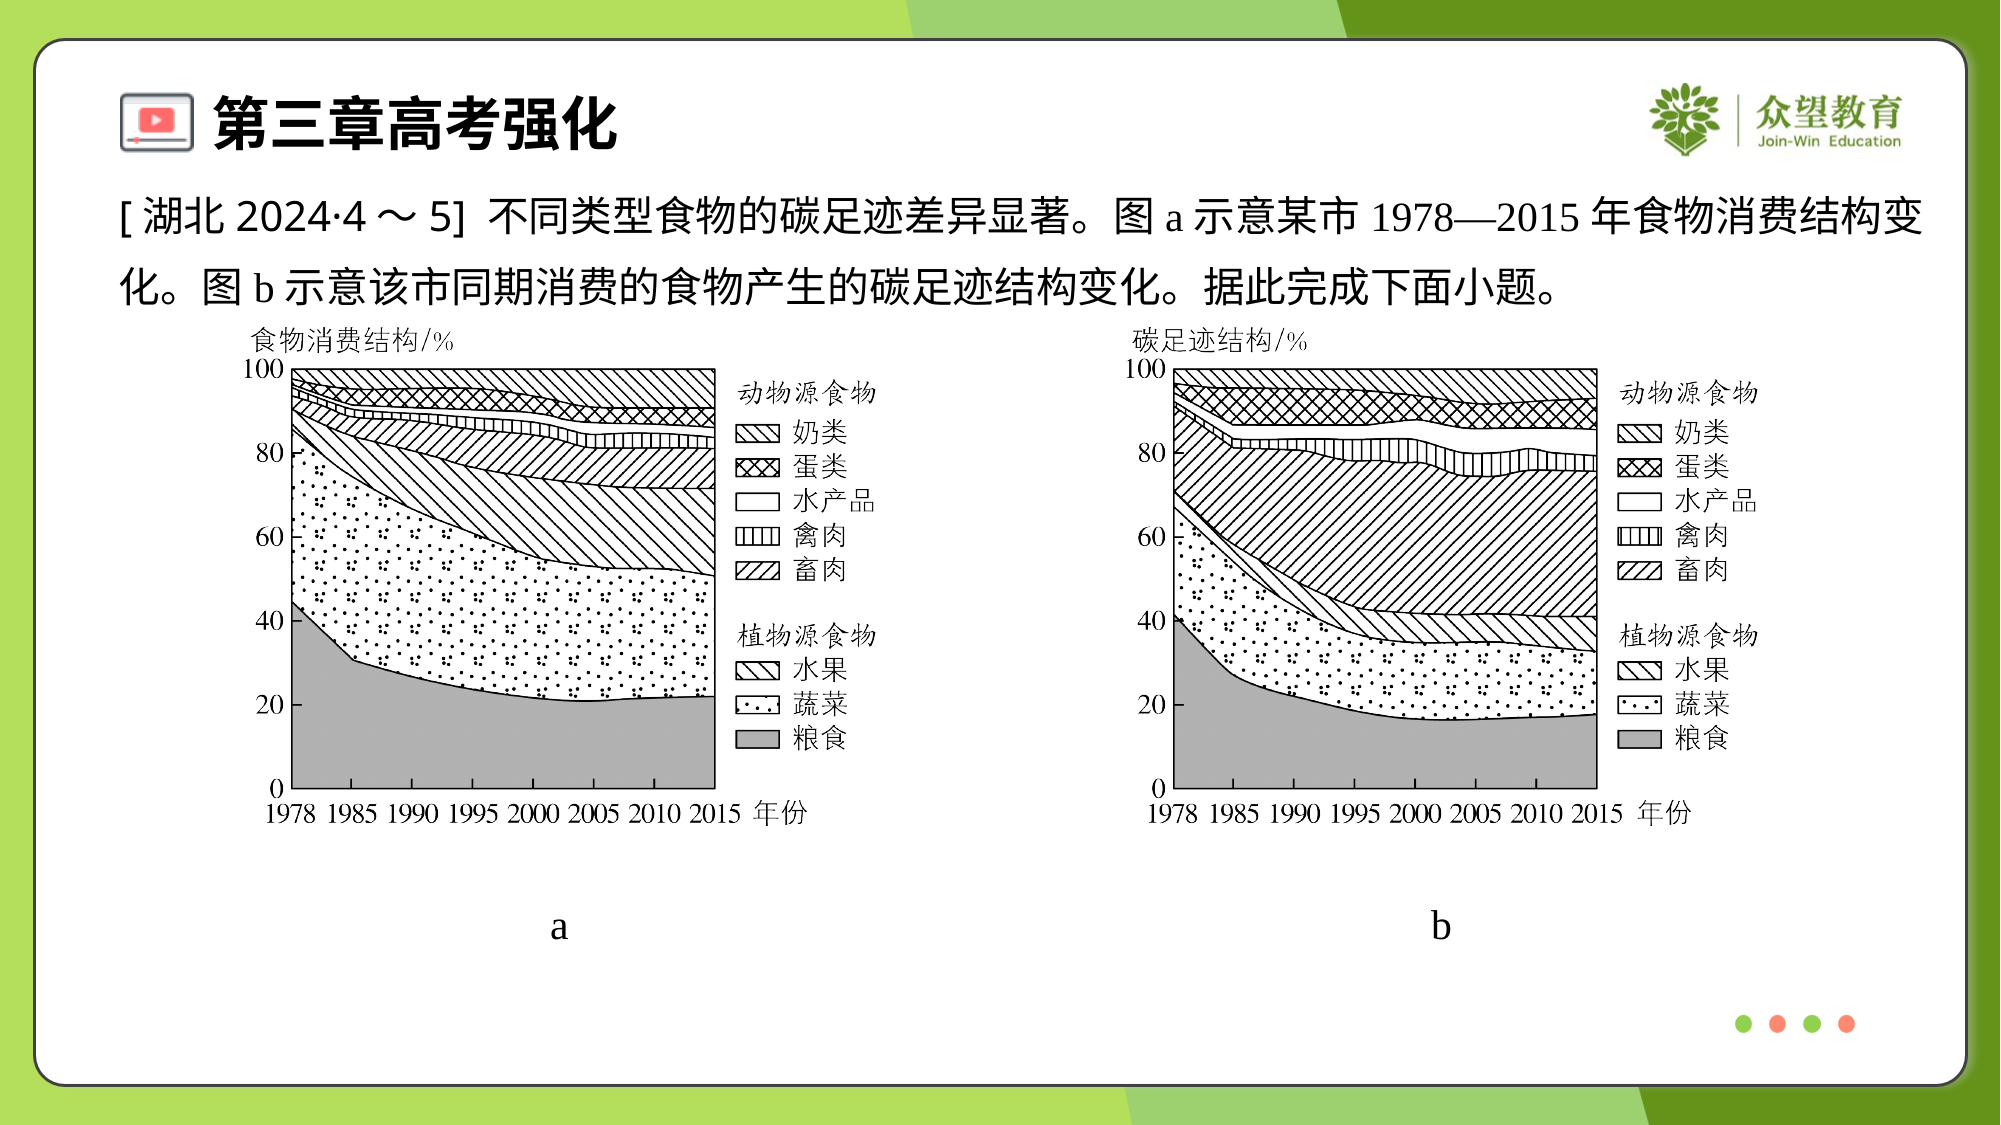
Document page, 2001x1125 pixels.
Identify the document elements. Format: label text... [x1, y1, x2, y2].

text_box a [545, 872, 574, 1006]
picture [0, 0, 2000, 1125]
text_box b [1426, 872, 1457, 1006]
text_box [湖北2024·4～5] 不同类型食物的碳足迹差异显著。图a示意某市1978—2015年食物消费结构变 化。图b示意该市同期消费的食物产生的碳足迹结构变化。据此完成下面小题。 [118, 164, 1883, 304]
